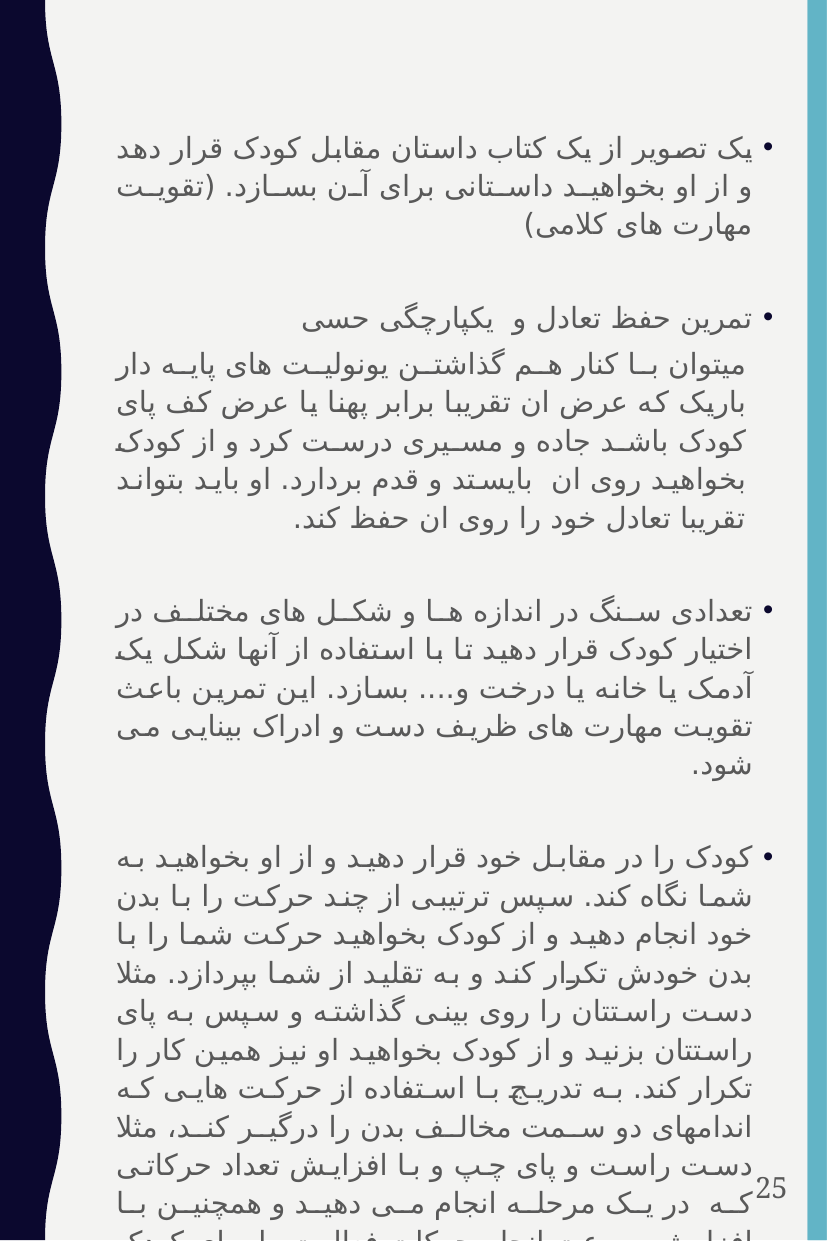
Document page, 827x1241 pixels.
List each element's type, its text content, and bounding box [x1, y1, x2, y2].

list یک تصویر از یک کتاب داستان مقابل کودک قرار دهد و از او بخواهید داستانی برای آن بسازد. (تقویت مهارت های کلامی) تمرین حفظ تعادل و یکپارچگی حسی میتوان با کنار هم گذاشتن یونولیت های پایه دار باریک که عرض ان تقریبا برابر پهنا یا عرض کف پای کودک باشد جاده و مسیری درست کرد و از کودک بخواهید روی ان بایستد و قدم بردارد. او باید بتواند تقریبا تعادل خود را روی ان حفظ کند. تعدادی سنگ در اندازه ها و شکل های مختلف در اختیار کودک قرار دهید تا با استفاده از آنها شکل یک آدمک یا خانه یا درخت و.... بسازد. این تمرین باعث تقویت مهارت های ظریف دست و ادراک بینایی می شود. کودک را در مقابل خود قرار دهید و از او بخواهید به شما نگاه کند. سپس ترتیبی از چند حرکت را با بدن خود انجام دهید و از کودک بخواهید حرکت شما را با بدن خودش تکرار کند و به تقلید از شما بپردازد. مثلا دست راستتان را روی بینی گذاشته و سپس به پای راستتان بزنید و از کودک بخواهید او نیز همین کار را تکرار کند. به تدریج با استفاده از حرکت هایی که اندامهای دو سمت مخالف بدن را درگیر کند، مثلا دست راست و پای چپ و با افزایش تعداد حرکاتی که در یک مرحله انجام می دهید و همچنین با افزایش سرعت انجام حرکات فعالیت را برای کودک دشوارتر کنید. این تمرین به تقلید و برنامه ریزی حرکتی کمک می کند. [100, 118, 789, 708]
slide_number 25 [725, 1157, 803, 1217]
